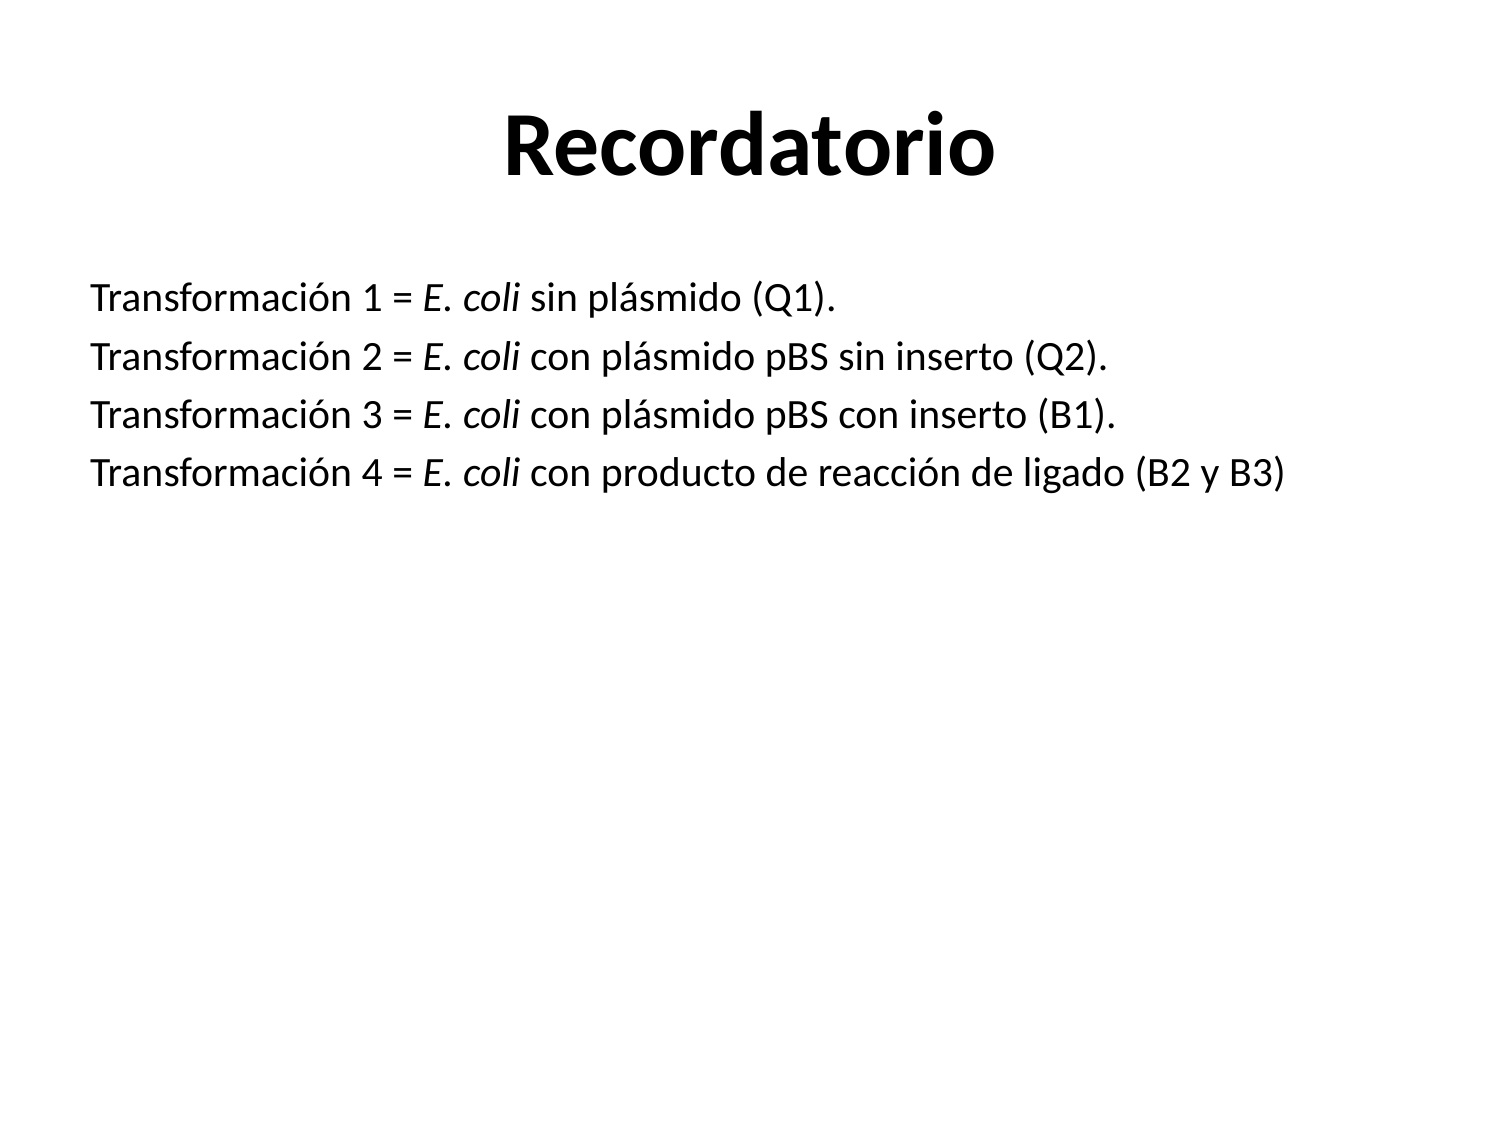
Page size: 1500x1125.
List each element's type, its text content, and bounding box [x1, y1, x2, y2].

title Recordatorio [75, 45, 1425, 233]
list Transformación 1 = E. coli sin plásmido (Q1). Transformación 2 = E. coli con plásmido pBS sin inserto (Q2). Transformación 3 = E. coli con plásmido pBS con inserto (B1). Transformación 4 = E. coli con producto de reacción de ligado (B2 y B3) [75, 262, 1425, 1005]
